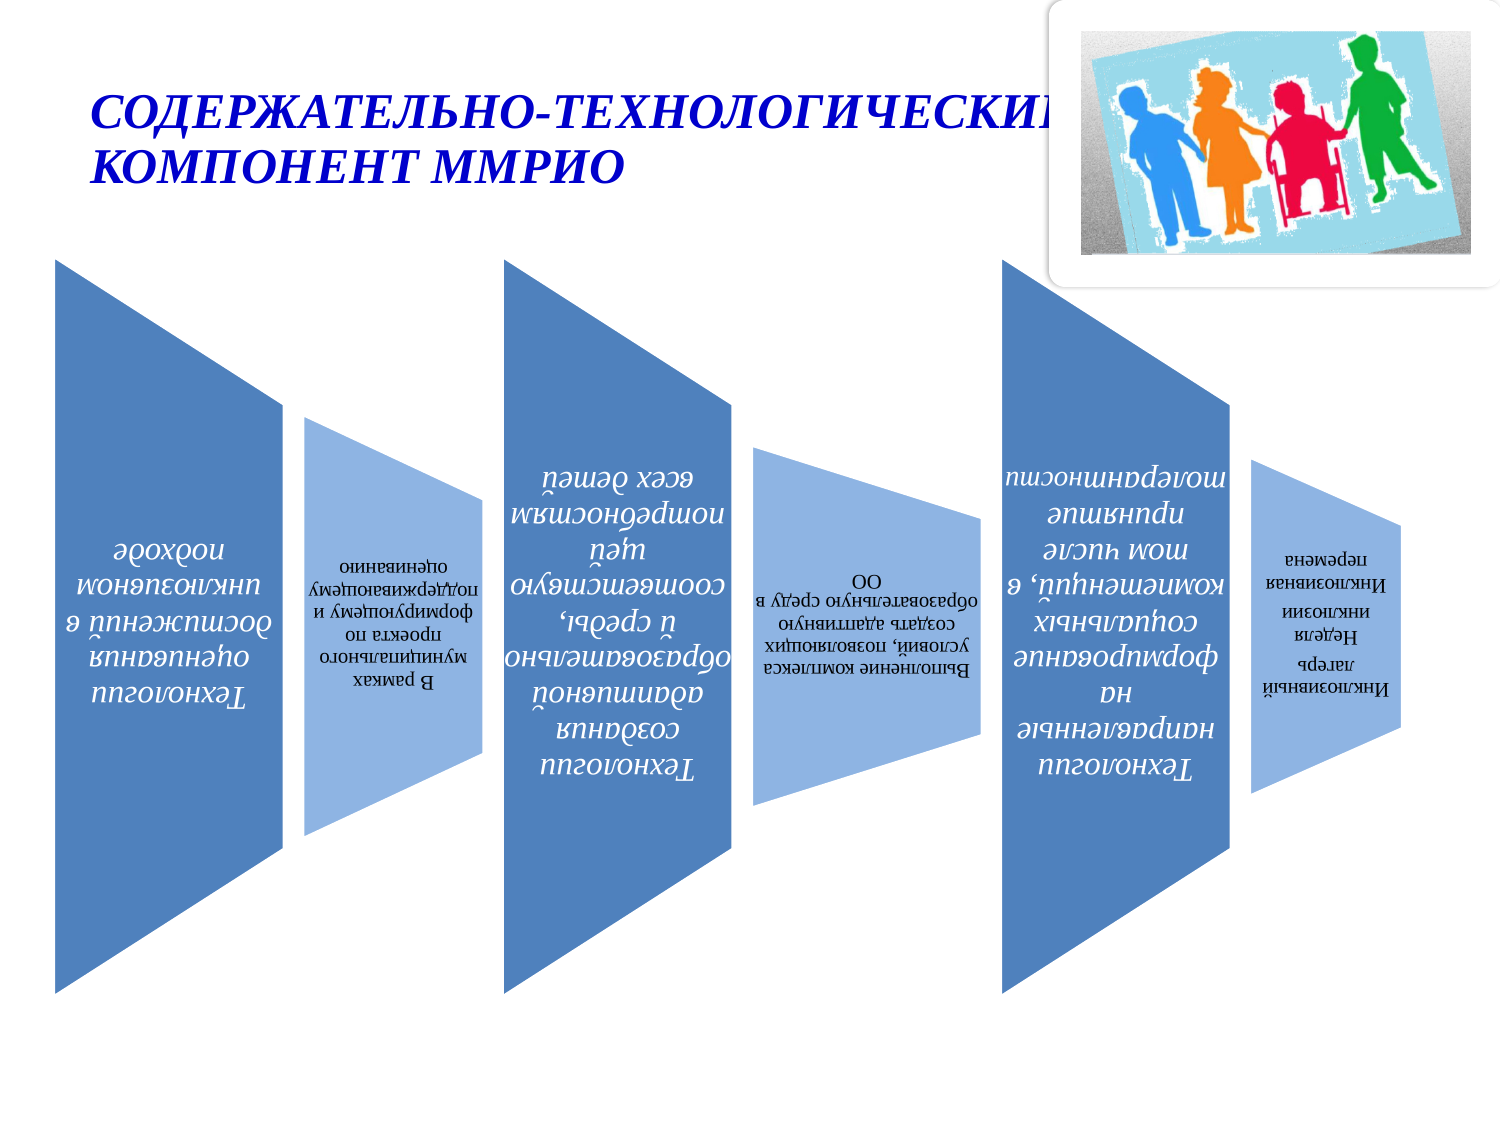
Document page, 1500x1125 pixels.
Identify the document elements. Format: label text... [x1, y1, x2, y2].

picture [1080, 30, 1471, 256]
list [52, 255, 1404, 998]
title СОДЕРЖАТЕЛЬНО-ТЕХНОЛОГИЧЕСКИЙ КОМПОНЕНТ ММРИО [75, 45, 1044, 233]
